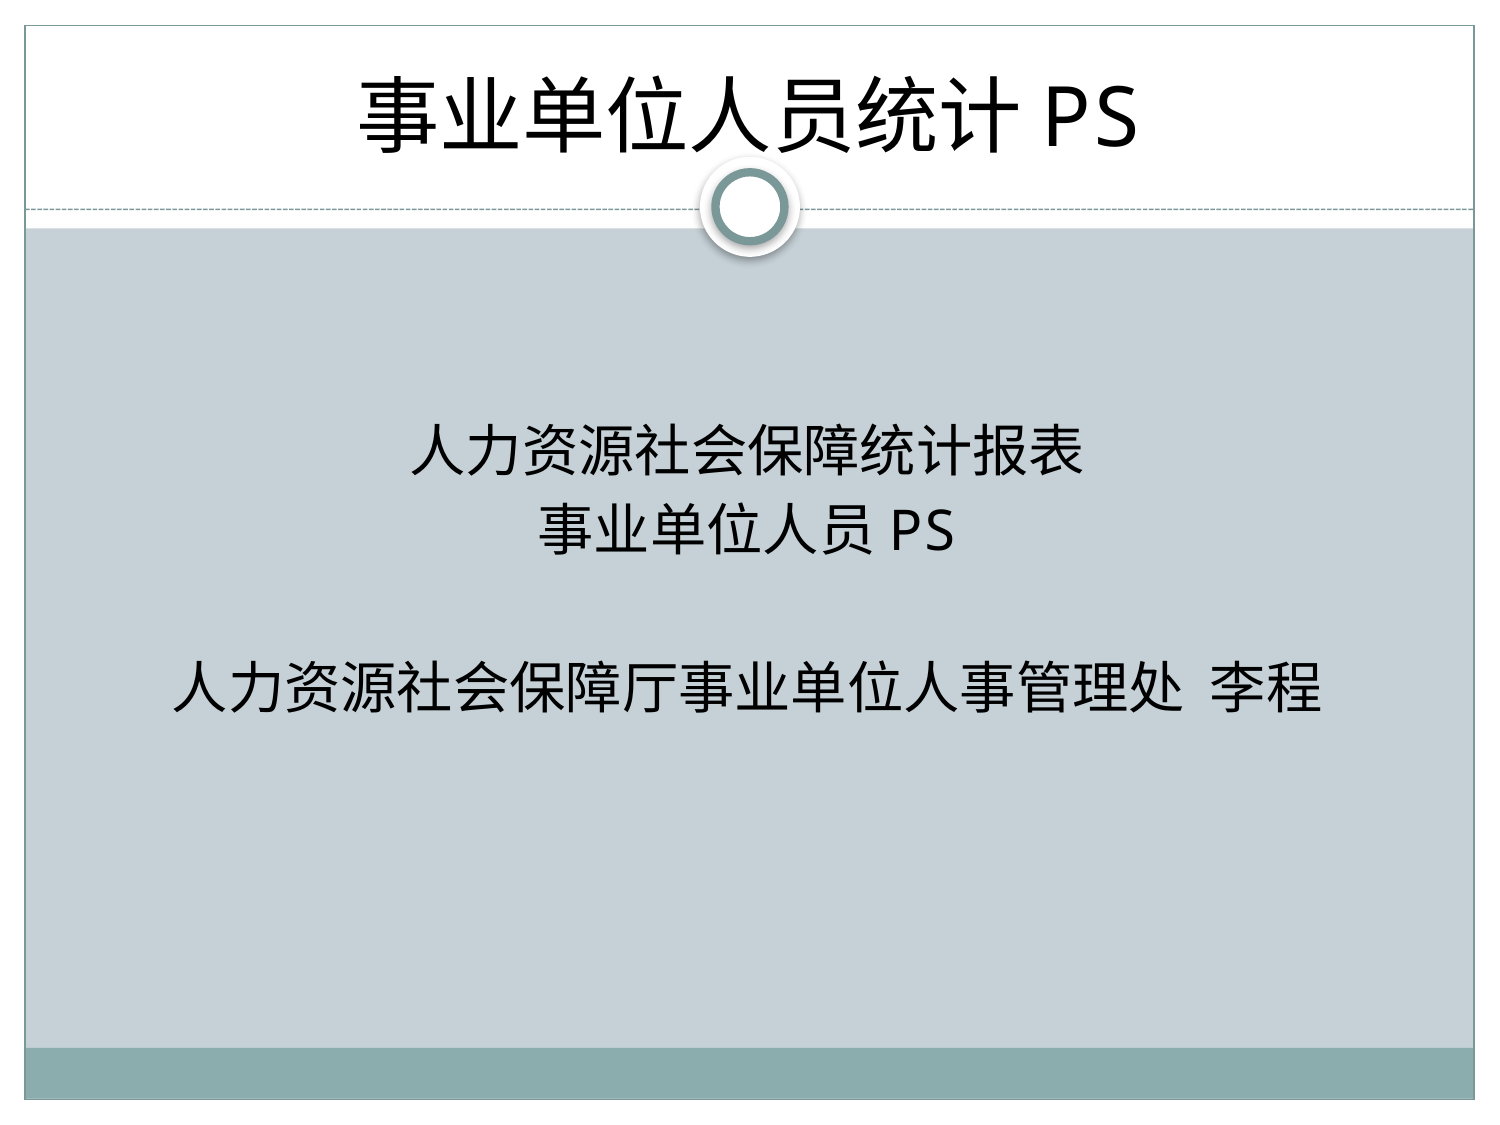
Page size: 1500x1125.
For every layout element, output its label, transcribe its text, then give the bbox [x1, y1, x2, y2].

list 人力资源社会保障统计报表 事业单位人员PS 人力资源社会保障厅事业单位人事管理处 李程 [49, 250, 1445, 1001]
